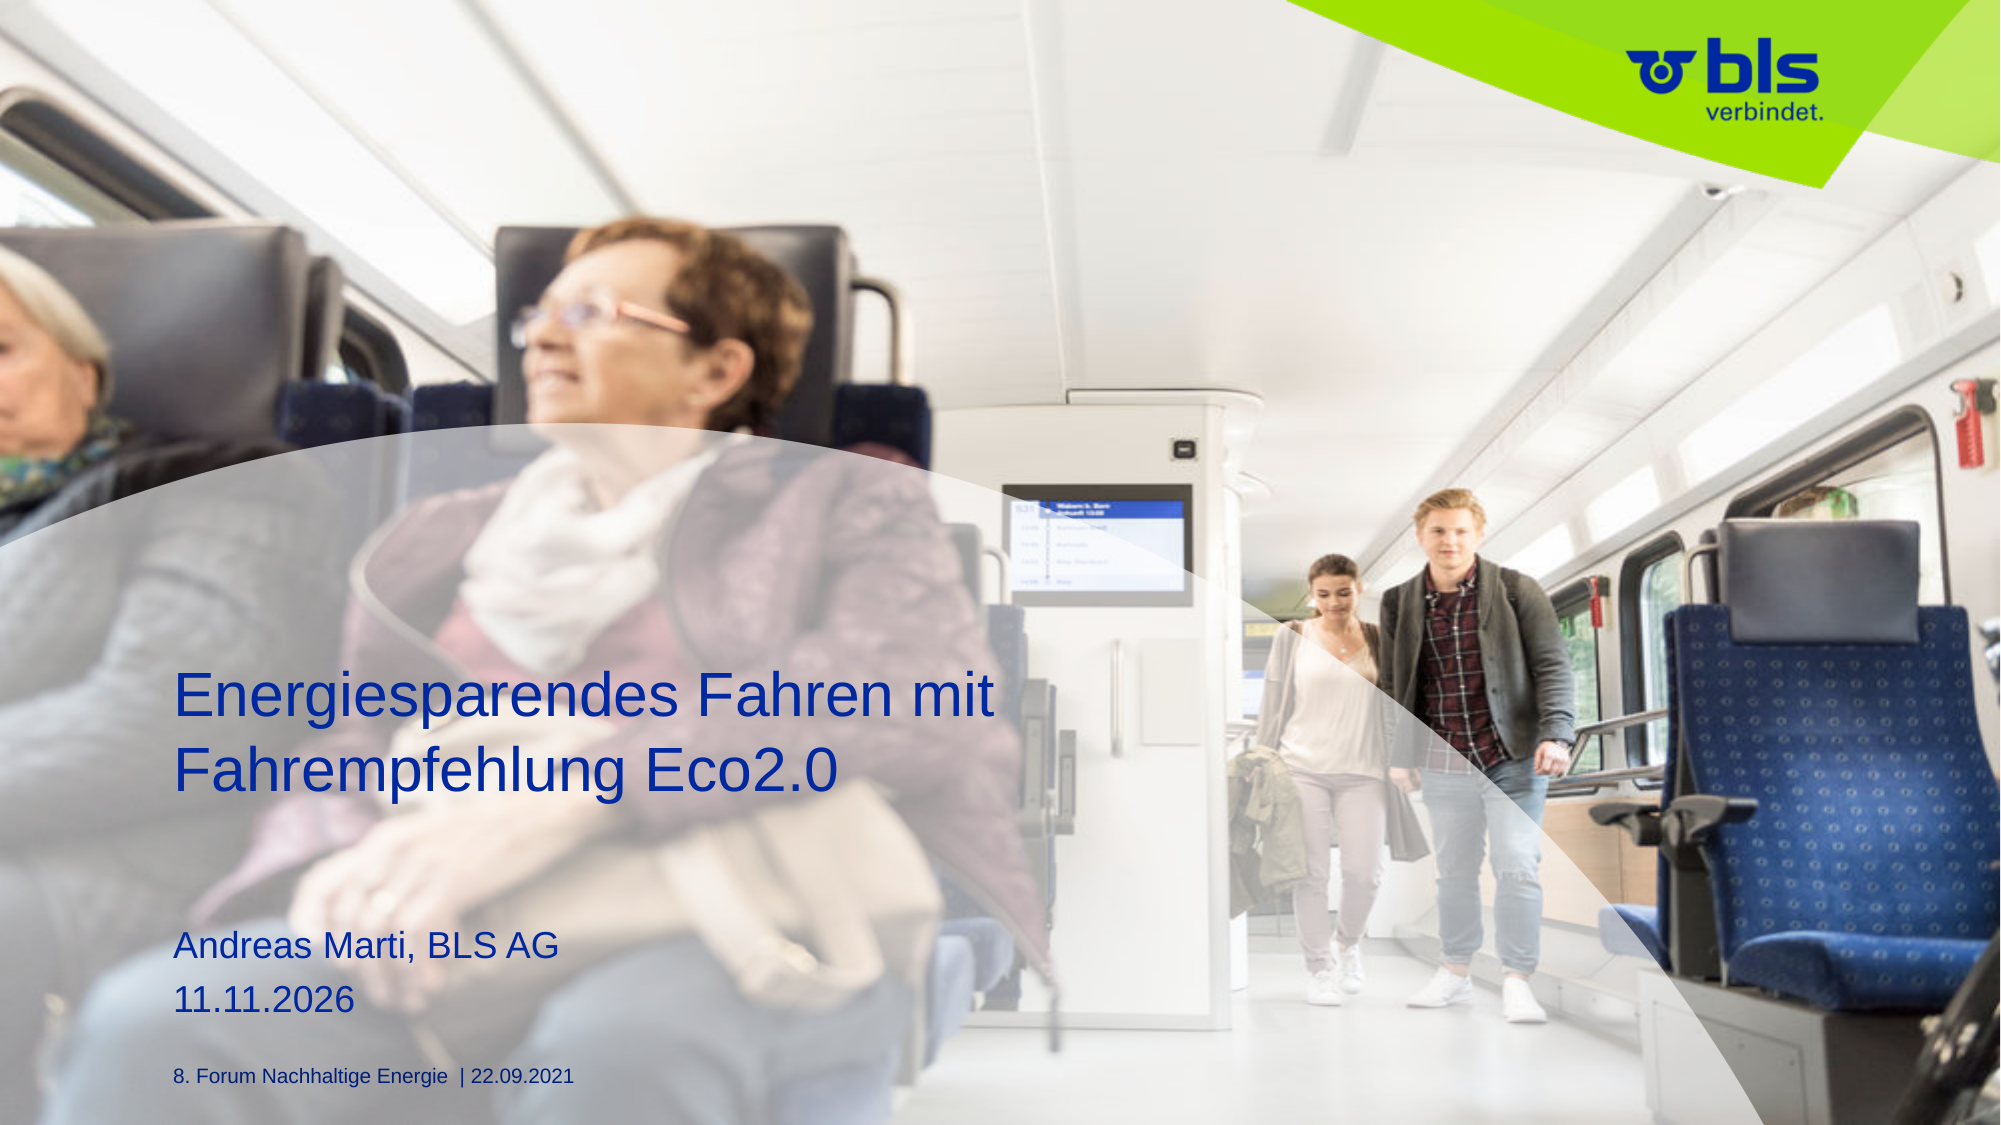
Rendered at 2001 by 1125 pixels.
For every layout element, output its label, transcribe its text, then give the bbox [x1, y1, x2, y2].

picture [0, 0, 2001, 1125]
title Energiesparendes Fahren mit Fahrempfehlung Eco2.0 [173, 653, 1262, 879]
footer 8. Forum Nachhaltige Energie | 22.09.2021 [173, 1062, 807, 1091]
subtitle Andreas Marti, BLS AG 09.09.2021 [173, 921, 1252, 1022]
